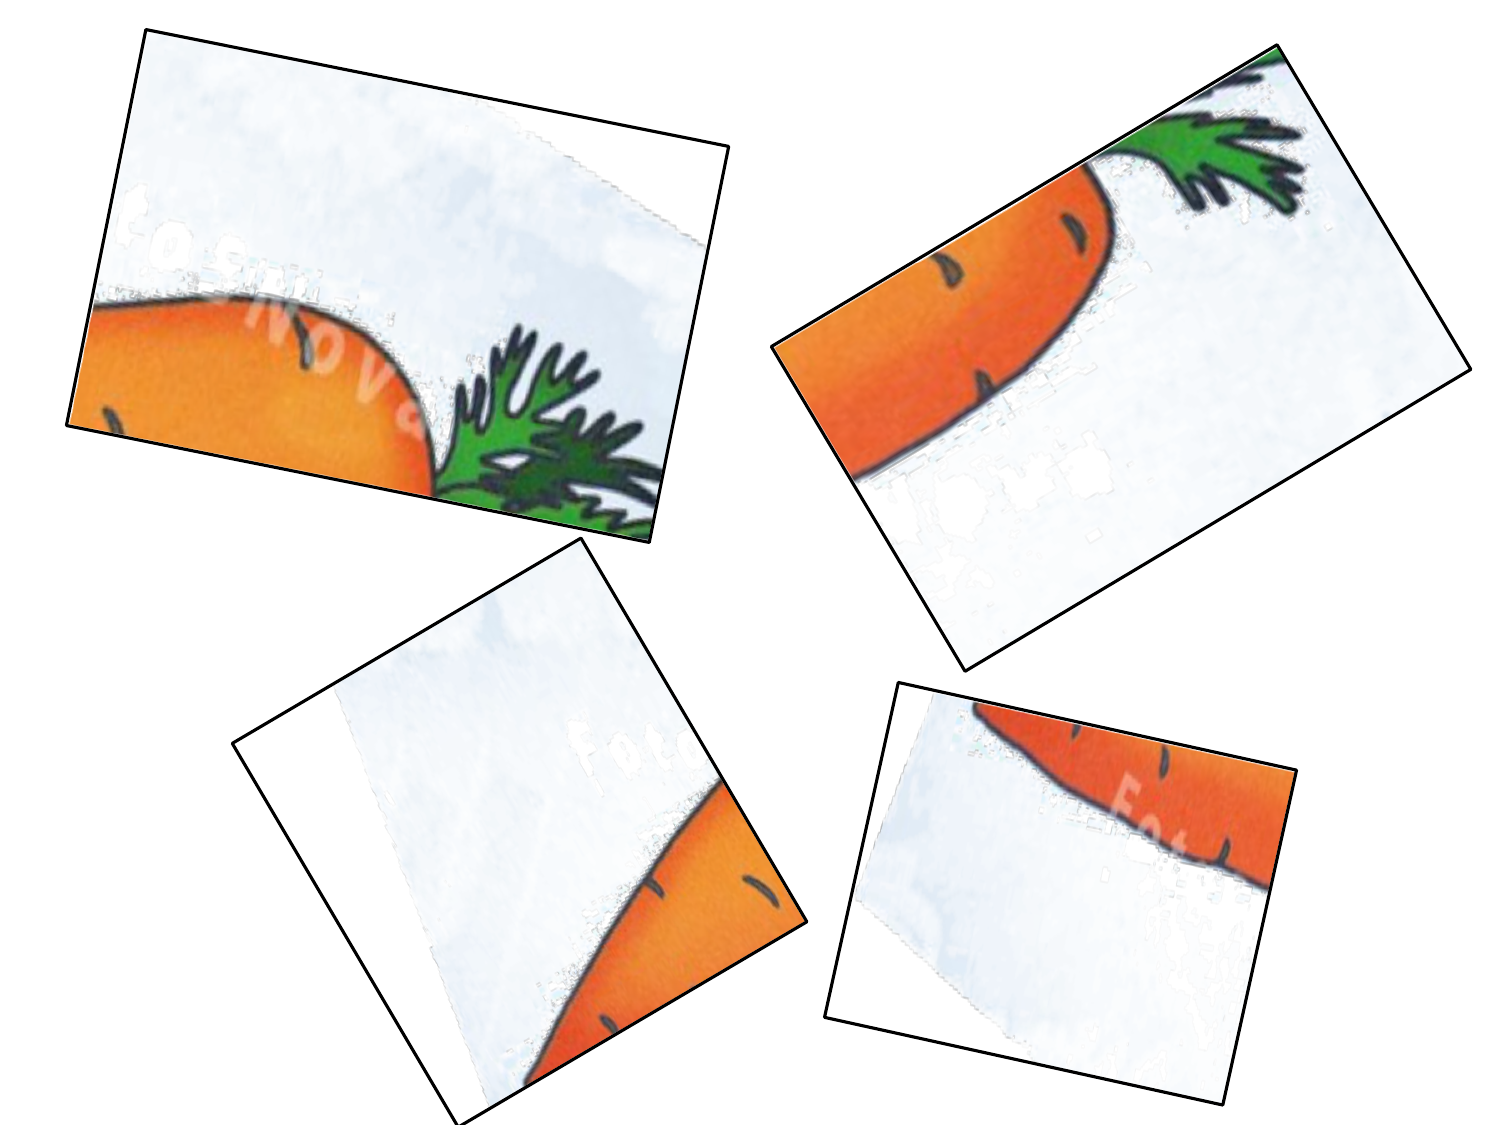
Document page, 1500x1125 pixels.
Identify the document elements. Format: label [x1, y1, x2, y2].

picture [70, 0, 803, 1124]
picture [828, 686, 1294, 1102]
picture [776, 49, 1468, 667]
